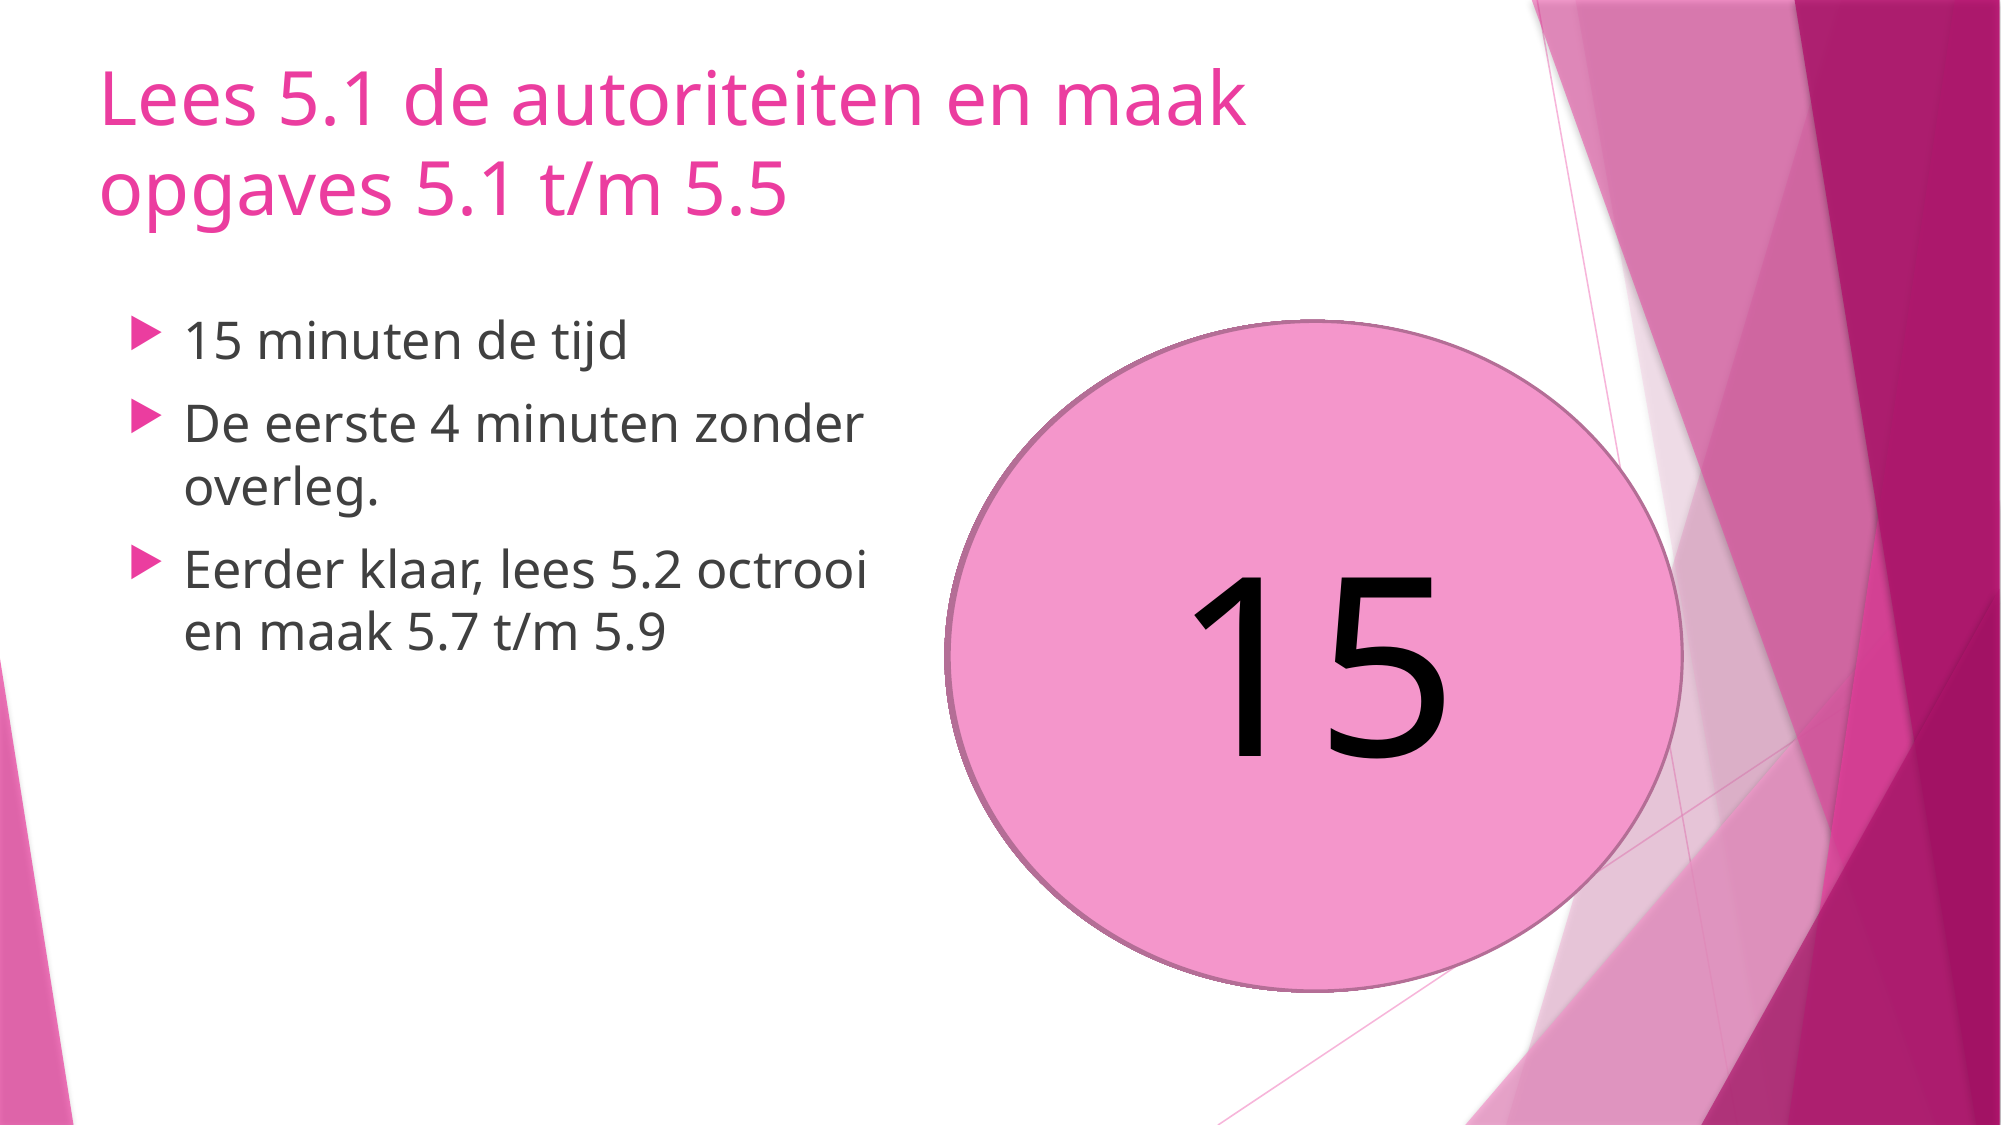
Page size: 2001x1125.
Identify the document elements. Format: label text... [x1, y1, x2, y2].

text_box 15 [947, 319, 1684, 993]
list 15 minuten de tijd De eerste 4 minuten zonder overleg. Eerder klaar, lees 5.2 octrooi en maak 5.7 t/m 5.9 [112, 299, 896, 992]
title Lees 5.1 de autoriteiten en maak opgaves 5.1 t/m 5.5 [83, 42, 1494, 260]
